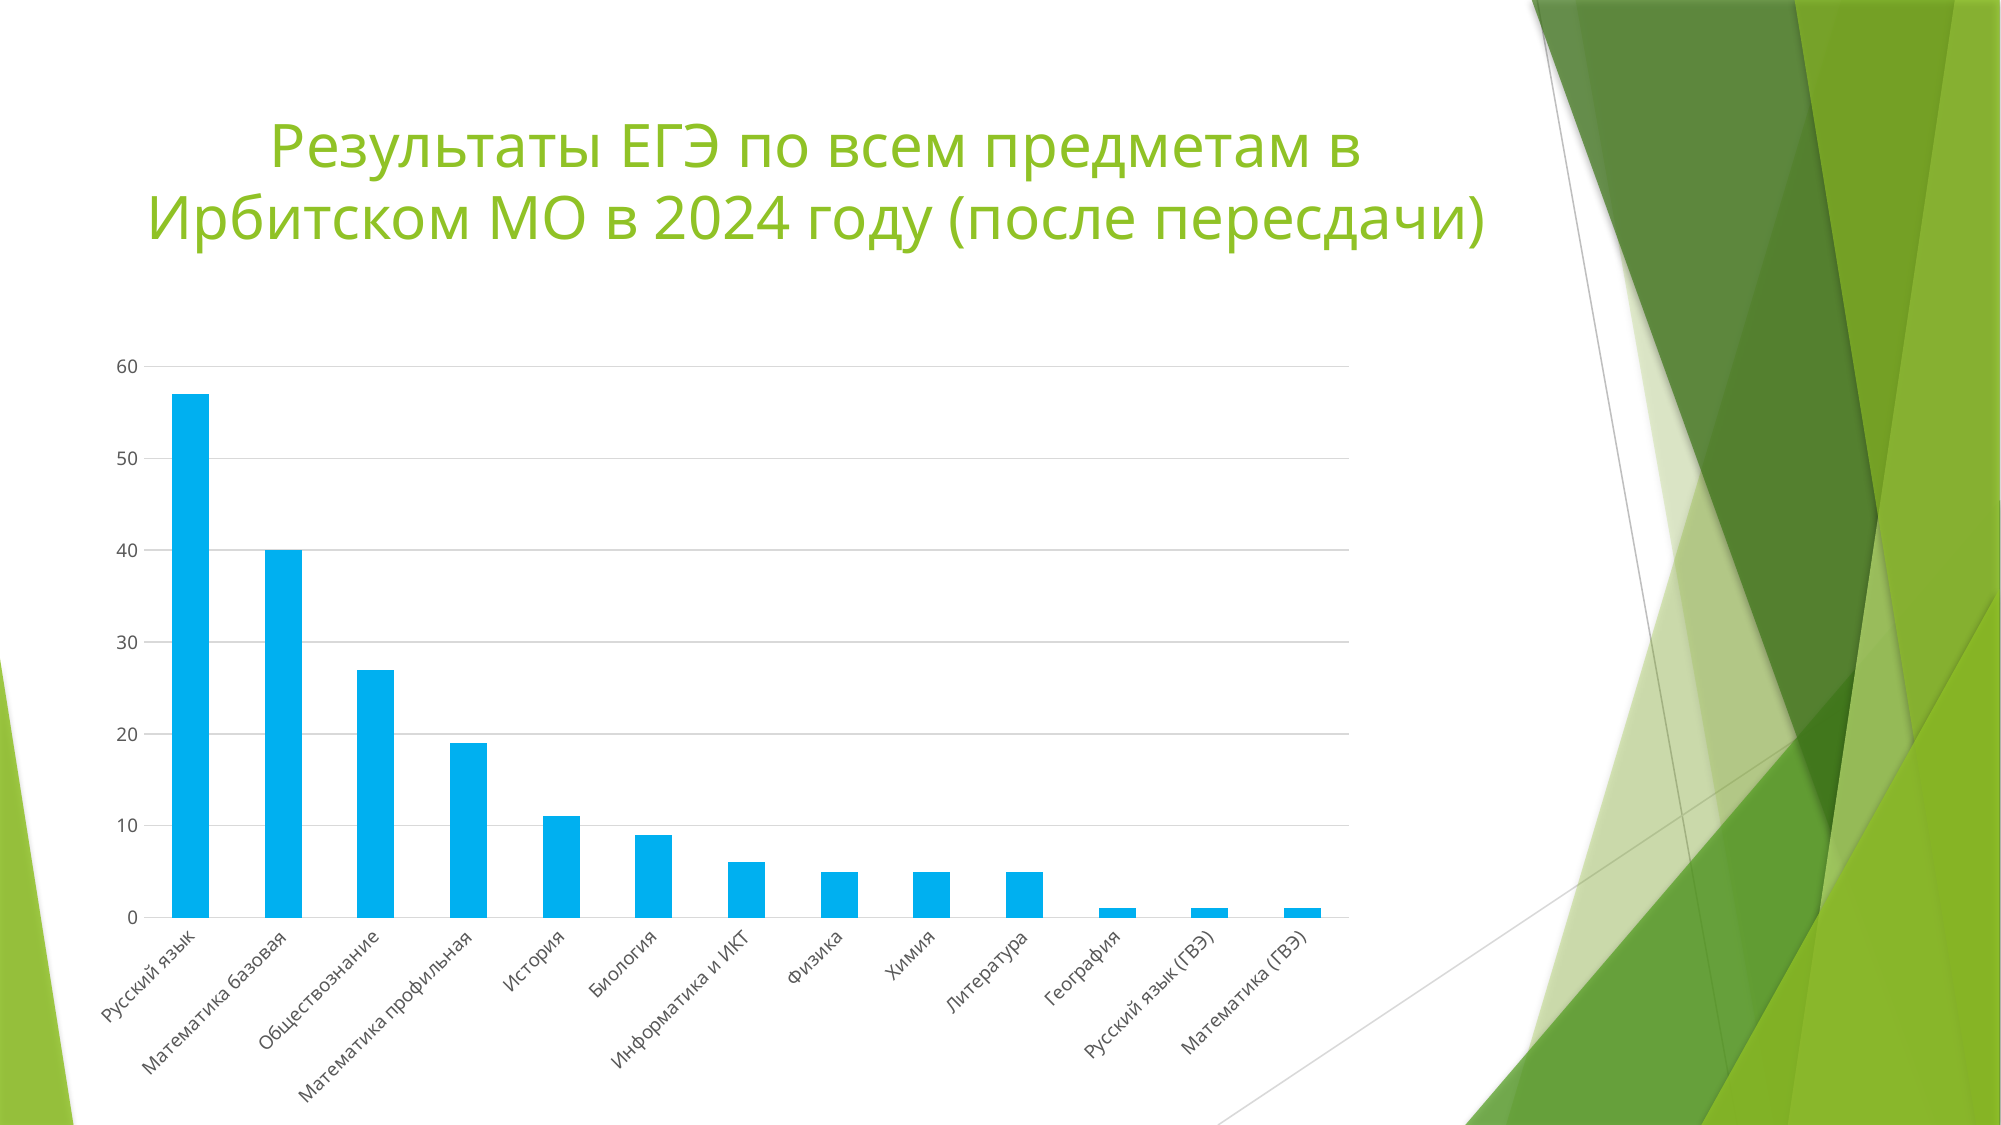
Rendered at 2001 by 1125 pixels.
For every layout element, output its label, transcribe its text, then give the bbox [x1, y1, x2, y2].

chart [68, 336, 1376, 1125]
title Результаты ЕГЭ по всем предметам в Ирбитском МО в 2024 году (после пересдачи) [111, 99, 1522, 317]
